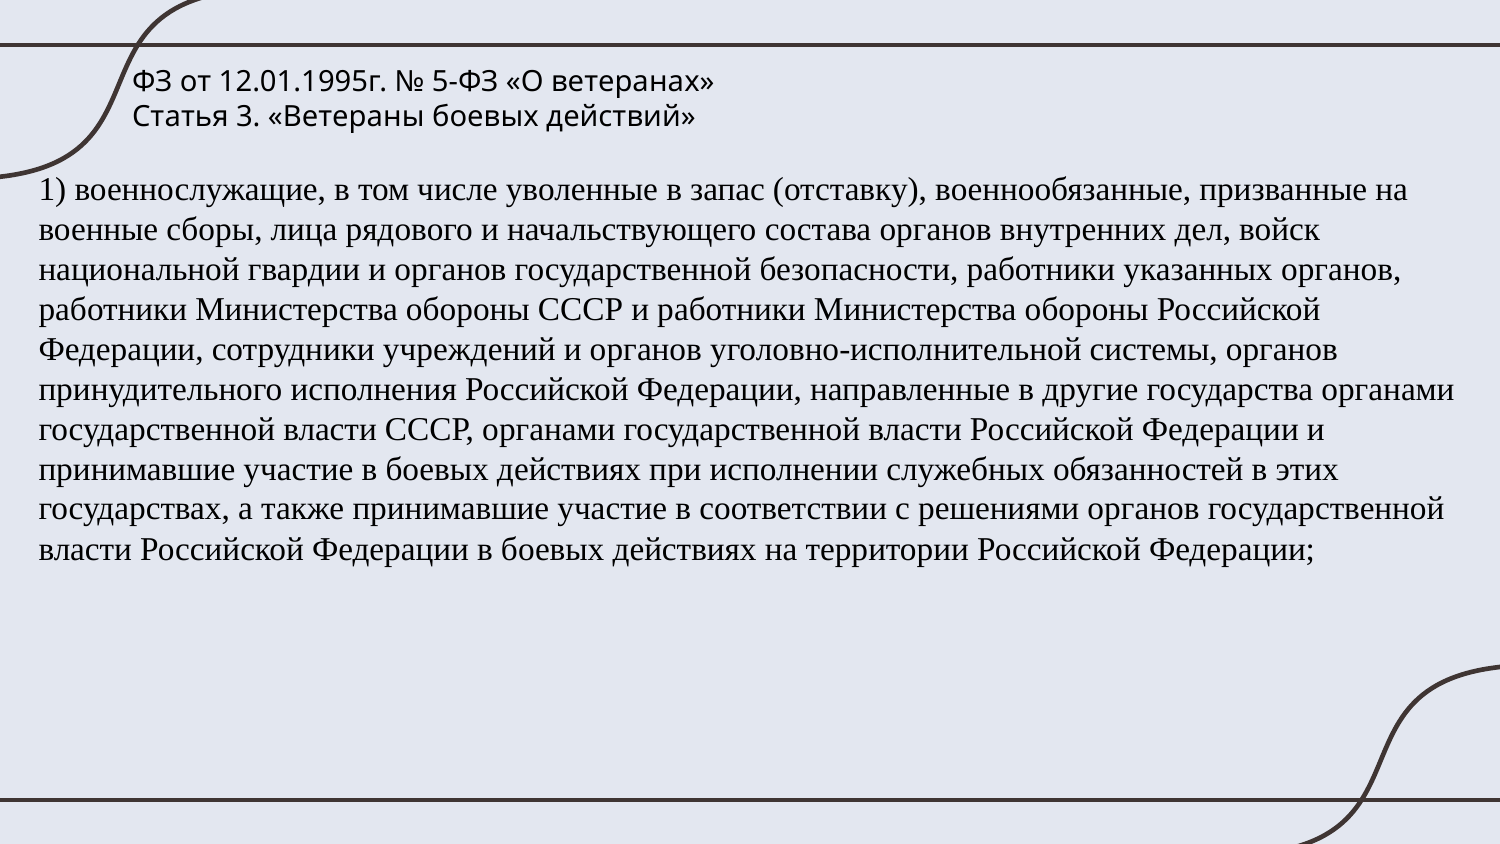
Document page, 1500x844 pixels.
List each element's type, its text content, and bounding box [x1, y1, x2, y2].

subtitle ФЗ от 12.01.1995г. № 5-ФЗ «О ветеранах» Статья 3. «Ветераны боевых действий» [117, 46, 1442, 129]
title 1) военнослужащие, в том числе уволенные в запас (отставку), военнообязанные, призванные на военные сборы, лица рядового и начальствующего состава органов внутренних дел, войск национальной гвардии и органов государственной безопасности, работники указанных органов, работники Министерства обороны СССР и работники Министерства обороны Российской Федерации, сотрудники учреждений и органов уголовно-исполнительной системы, органов принудительного исполнения Российской Федерации, направленные в другие государства органами государственной власти СССР, органами государственной власти Российской Федерации и принимавшие участие в боевых действиях при исполнении служебных обязанностей в этих государствах, а также принимавшие участие в соответствии с решениями органов государственной власти Российской Федерации в боевых действиях на территории Российской Федерации; [23, 152, 1500, 727]
